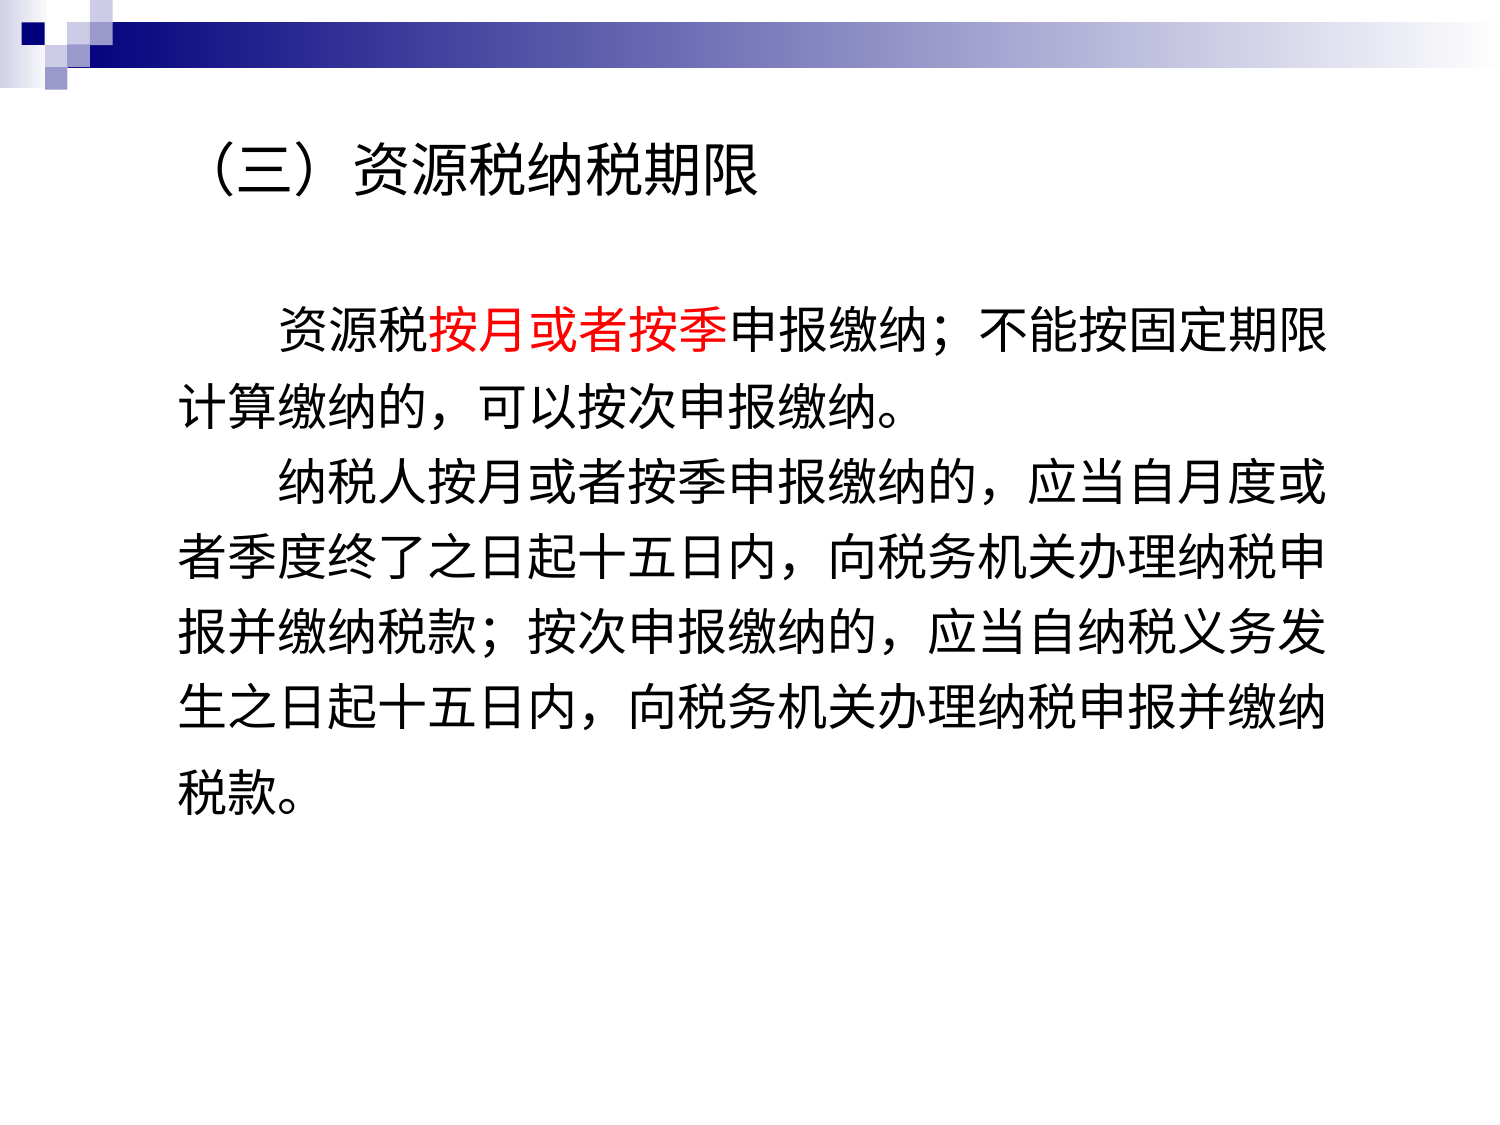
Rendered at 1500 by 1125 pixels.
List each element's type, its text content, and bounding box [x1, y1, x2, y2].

text_box [201, 0, 1500, 124]
text_box （三）资源税纳税期限 资源税按月或者按季申报缴纳；不能按固定期限计算缴纳的，可以按次申报缴纳。 纳税人按月或者按季申报缴纳的，应当自月度或者季度终了之日起十五日内，向税务机关办理纳税申报并缴纳税款；按次申报缴纳的，应当自纳税义务发生之日起十五日内，向税务机关办理纳税申报并缴纳税款。 [162, 125, 1389, 949]
